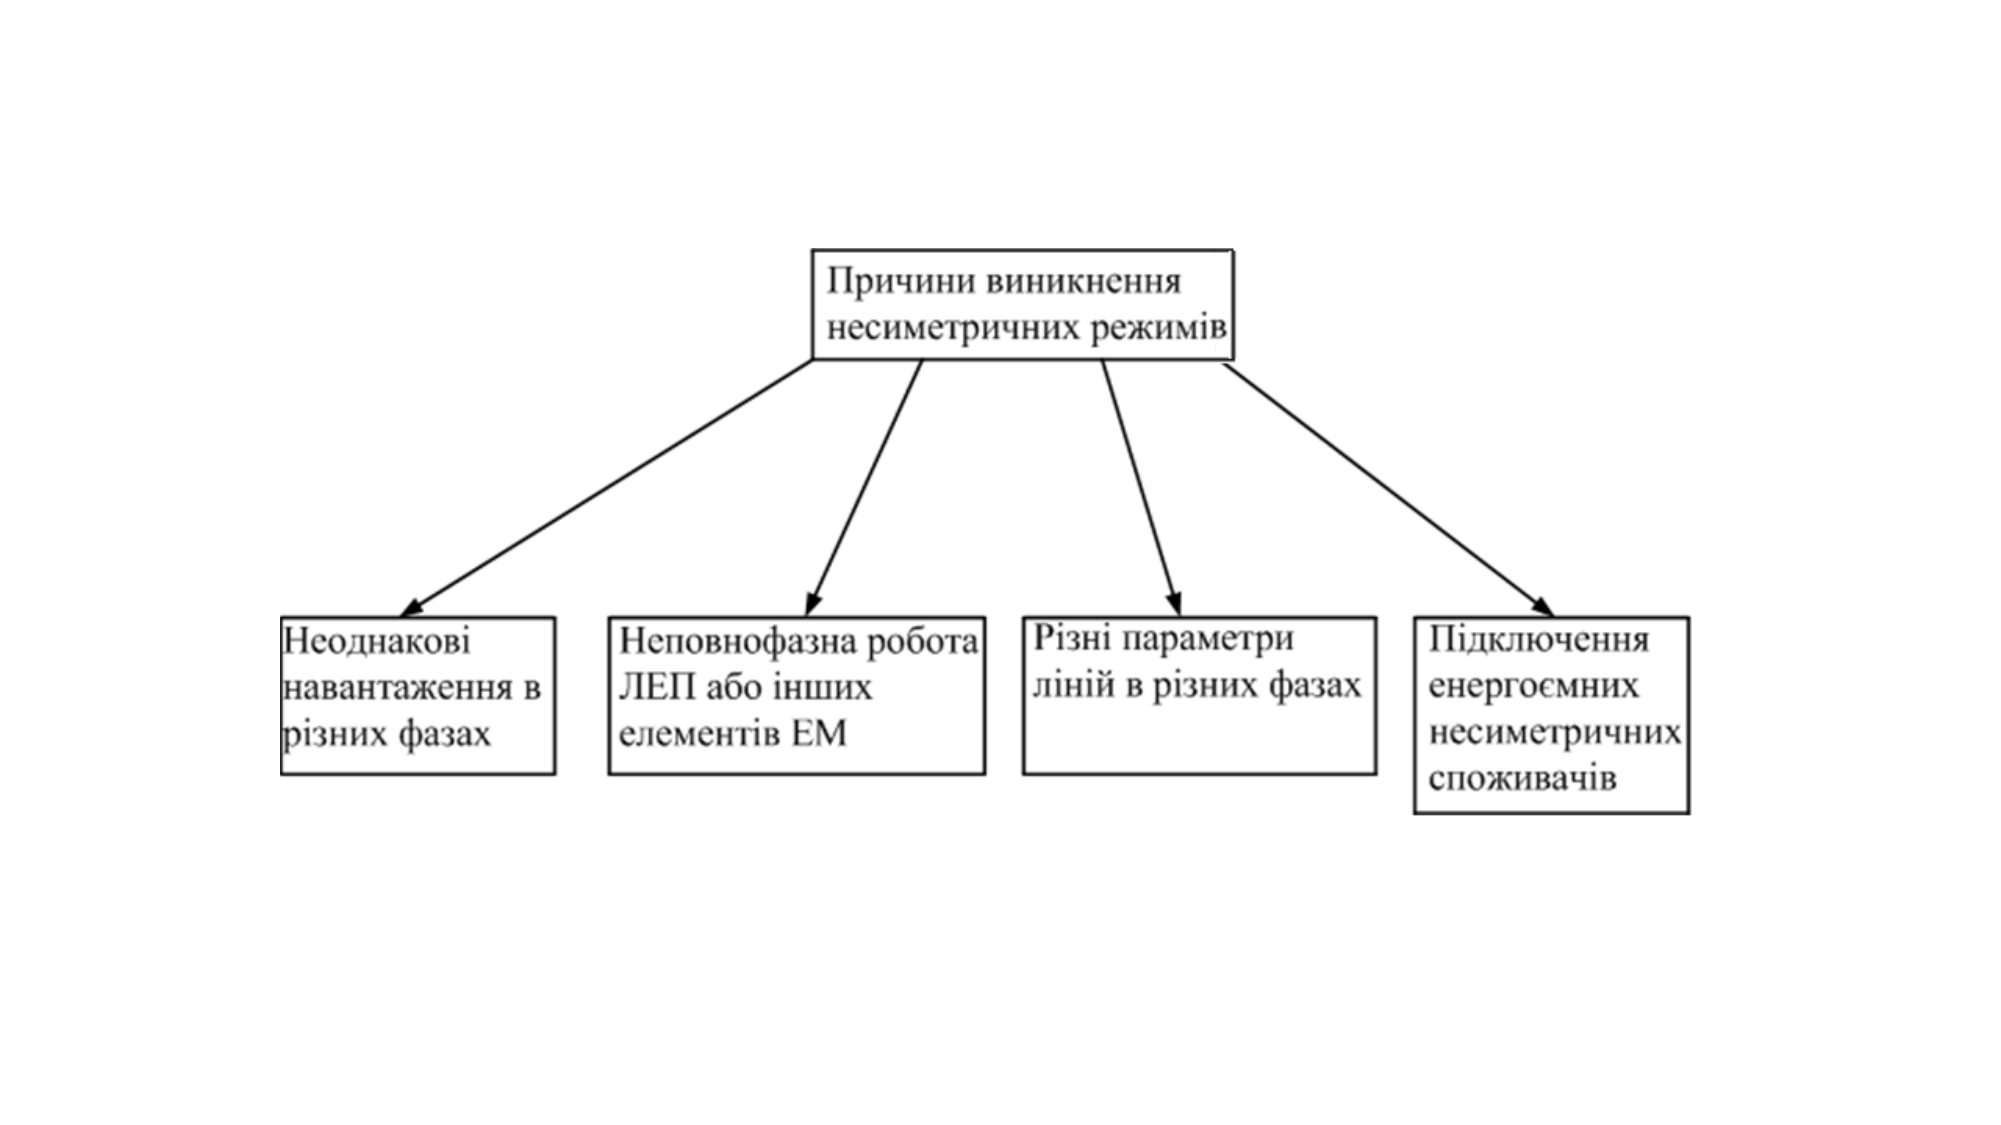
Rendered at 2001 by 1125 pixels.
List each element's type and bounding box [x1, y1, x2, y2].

picture [280, 248, 1695, 864]
